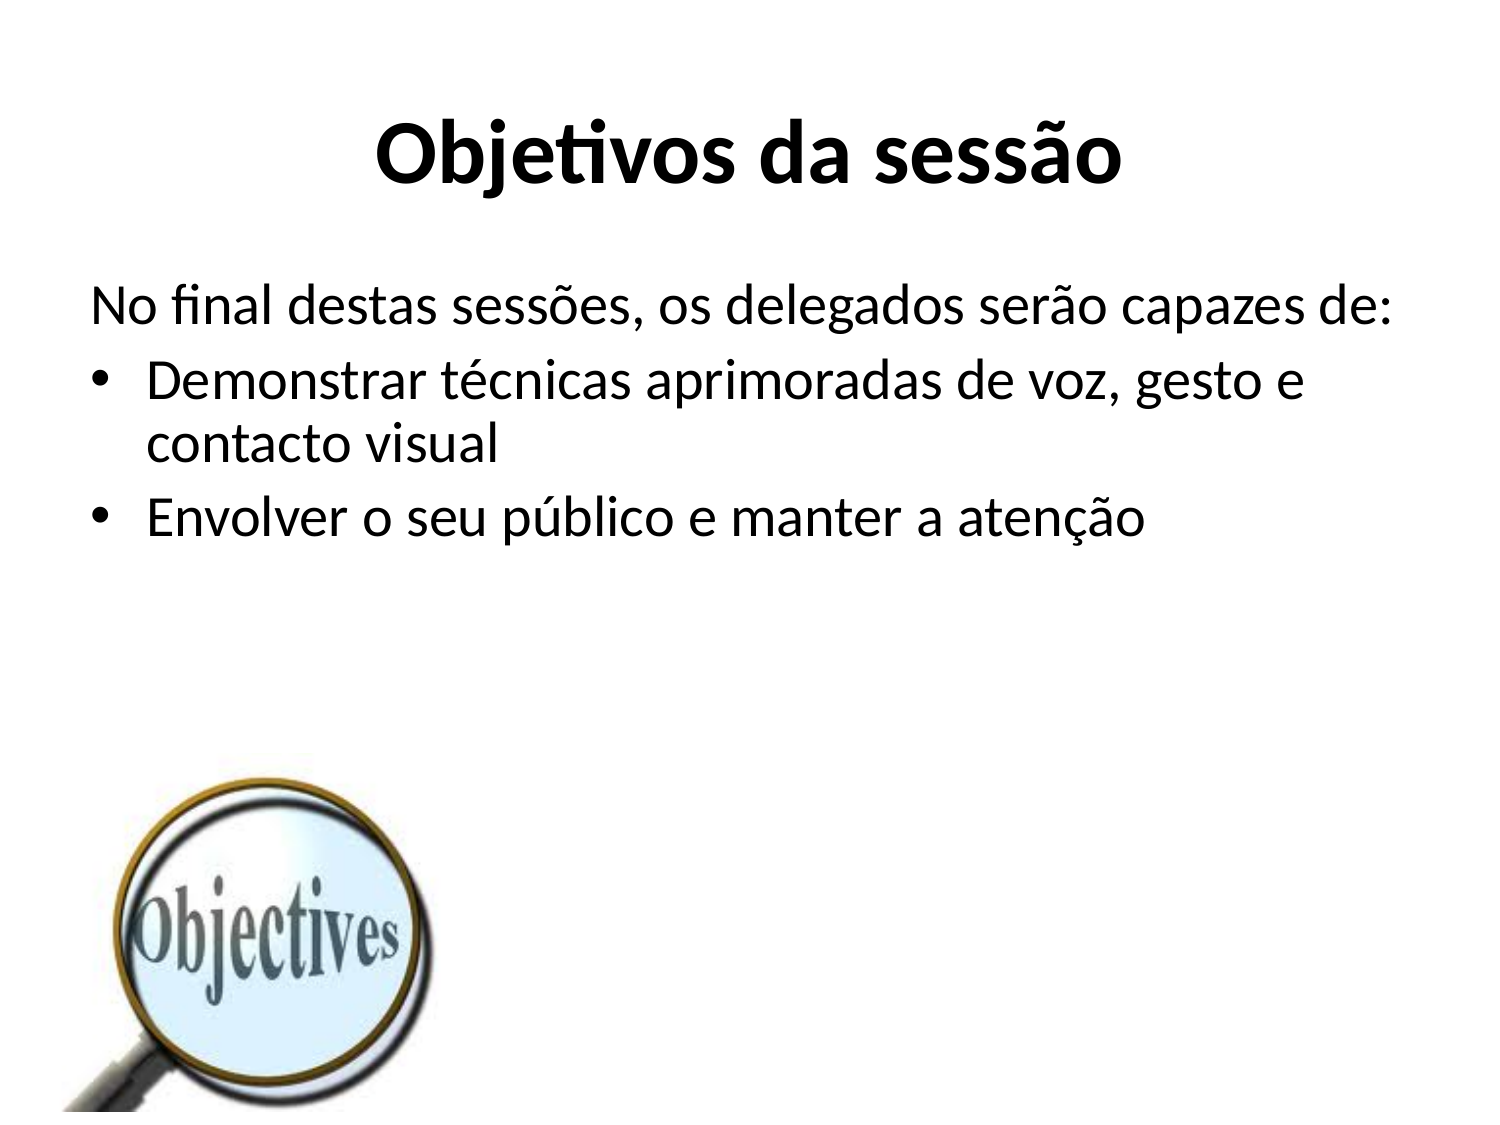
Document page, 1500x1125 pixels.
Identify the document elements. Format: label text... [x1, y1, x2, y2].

title Objetivos da sessão [74, 61, 1426, 233]
list No final destas sessões, os delegados serão capazes de: Demonstrar técnicas aprimoradas de voz, gesto e contacto visual Envolver o seu público e manter a atenção [74, 266, 1426, 1010]
picture [0, 753, 539, 1112]
